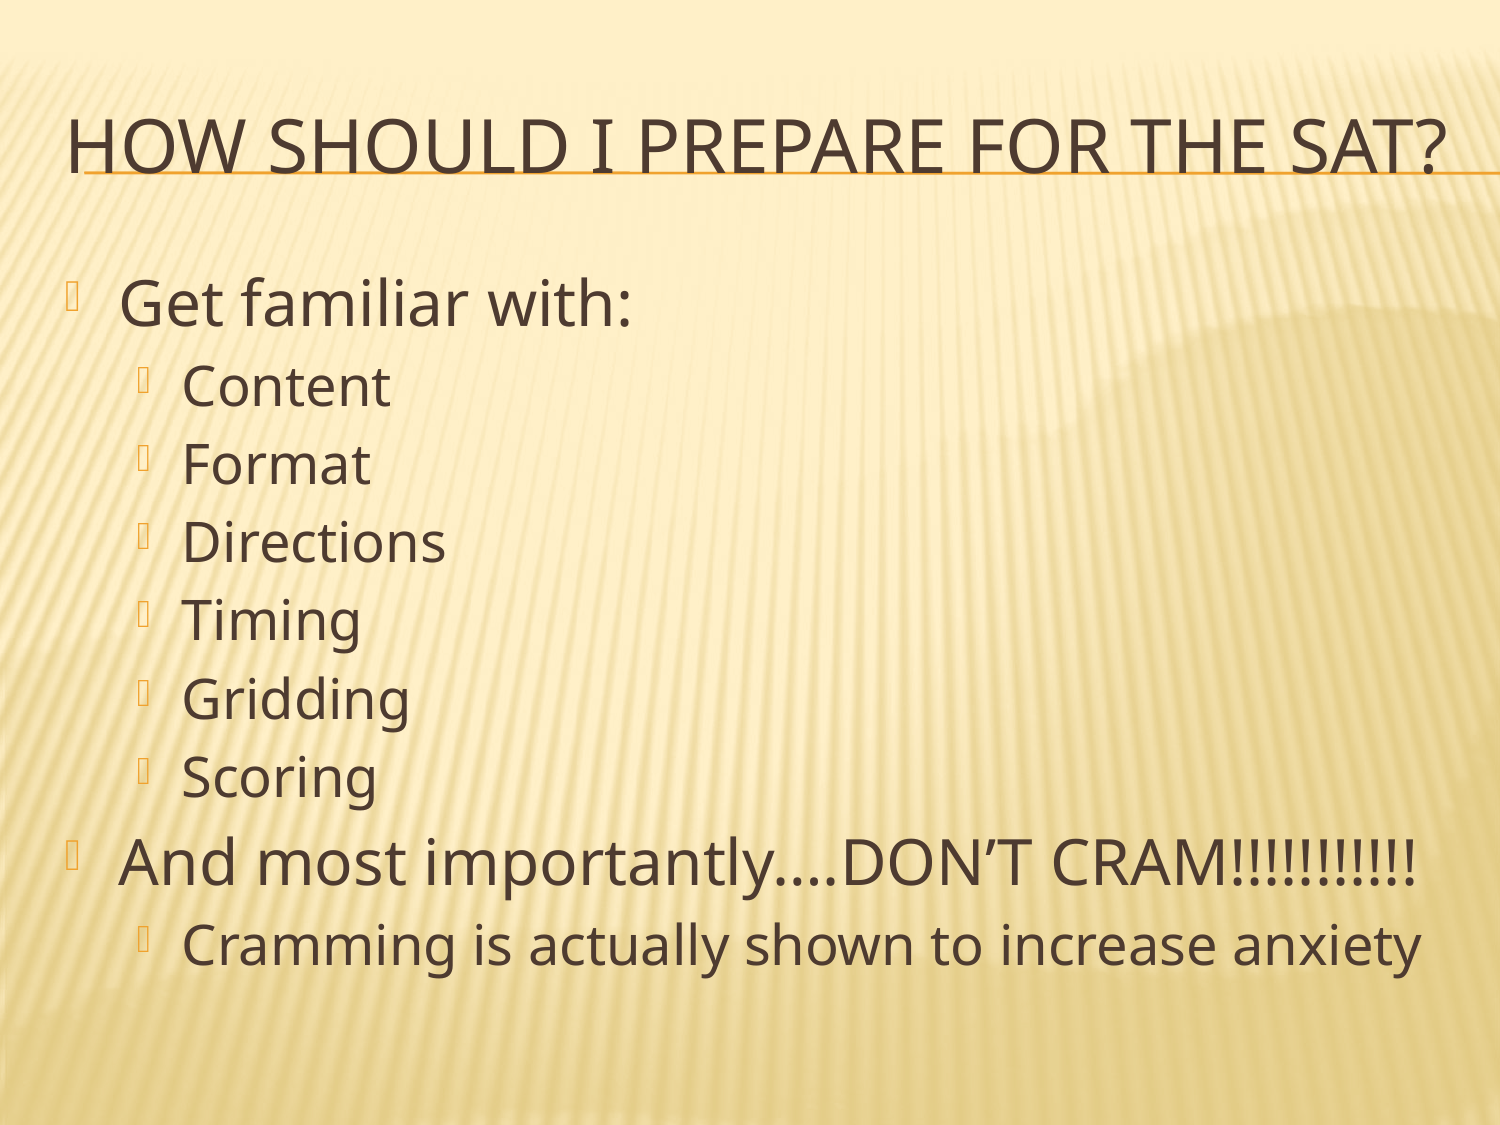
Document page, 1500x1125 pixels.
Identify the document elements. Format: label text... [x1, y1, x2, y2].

title How should I prepare for the SAT? [50, 75, 1475, 213]
list Get familiar with: Content Format Directions Timing Gridding Scoring And most importantly….DON’T CRAM!!!!!!!!!!! Cramming is actually shown to increase anxiety [50, 254, 1475, 998]
